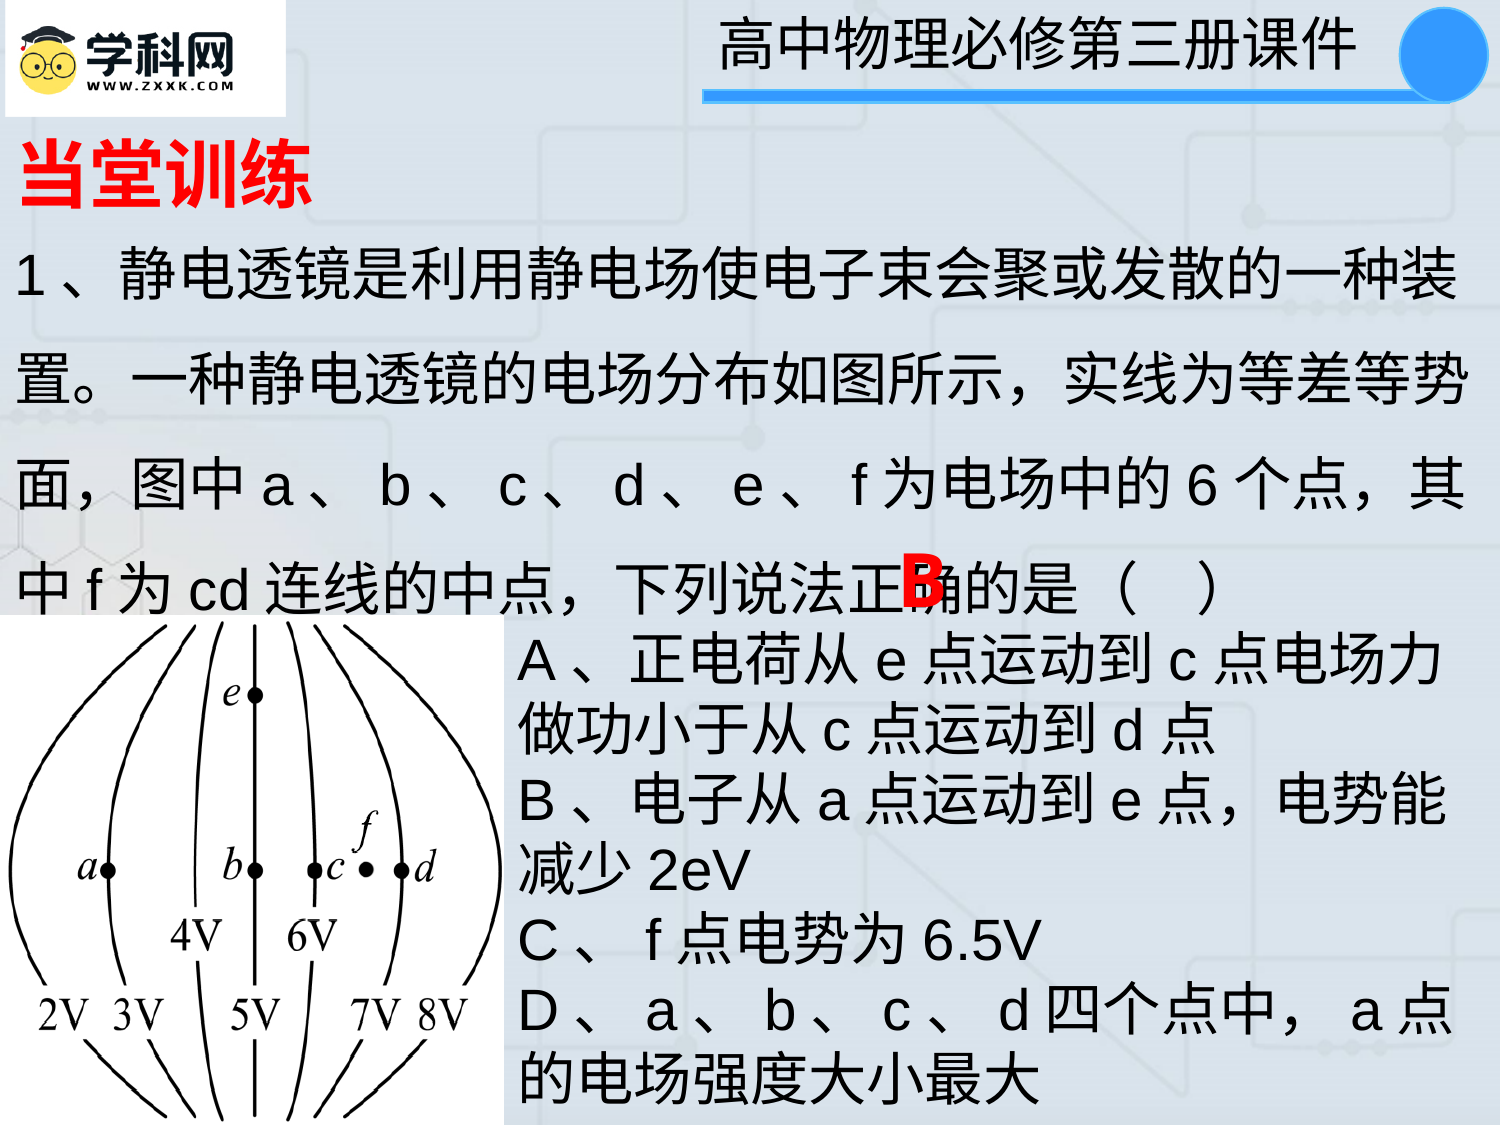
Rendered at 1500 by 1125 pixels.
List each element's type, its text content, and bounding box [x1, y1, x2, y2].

text_box B [882, 525, 959, 631]
picture [0, 0, 1500, 1125]
text_box 1、静电透镜是利用静电场使电子束会聚或发散的一种装置。一种静电透镜的电场分布如图所示，实线为等差等势面，图中a、b、c、d、e、f为电场中的6个点，其中f为cd连线的中点，下列说法正确的是（ ） [0, 195, 1499, 612]
text_box A、正电荷从e点运动到c点电场力做功小于从c点运动到d点 B、电子从a点运动到e点，电势能减少2eV C、f点电势为6.5V D、a、b、c、d四个点中，a点的电场强度大小最大 [504, 615, 1499, 1120]
text_box 当堂训练 [0, 120, 341, 195]
